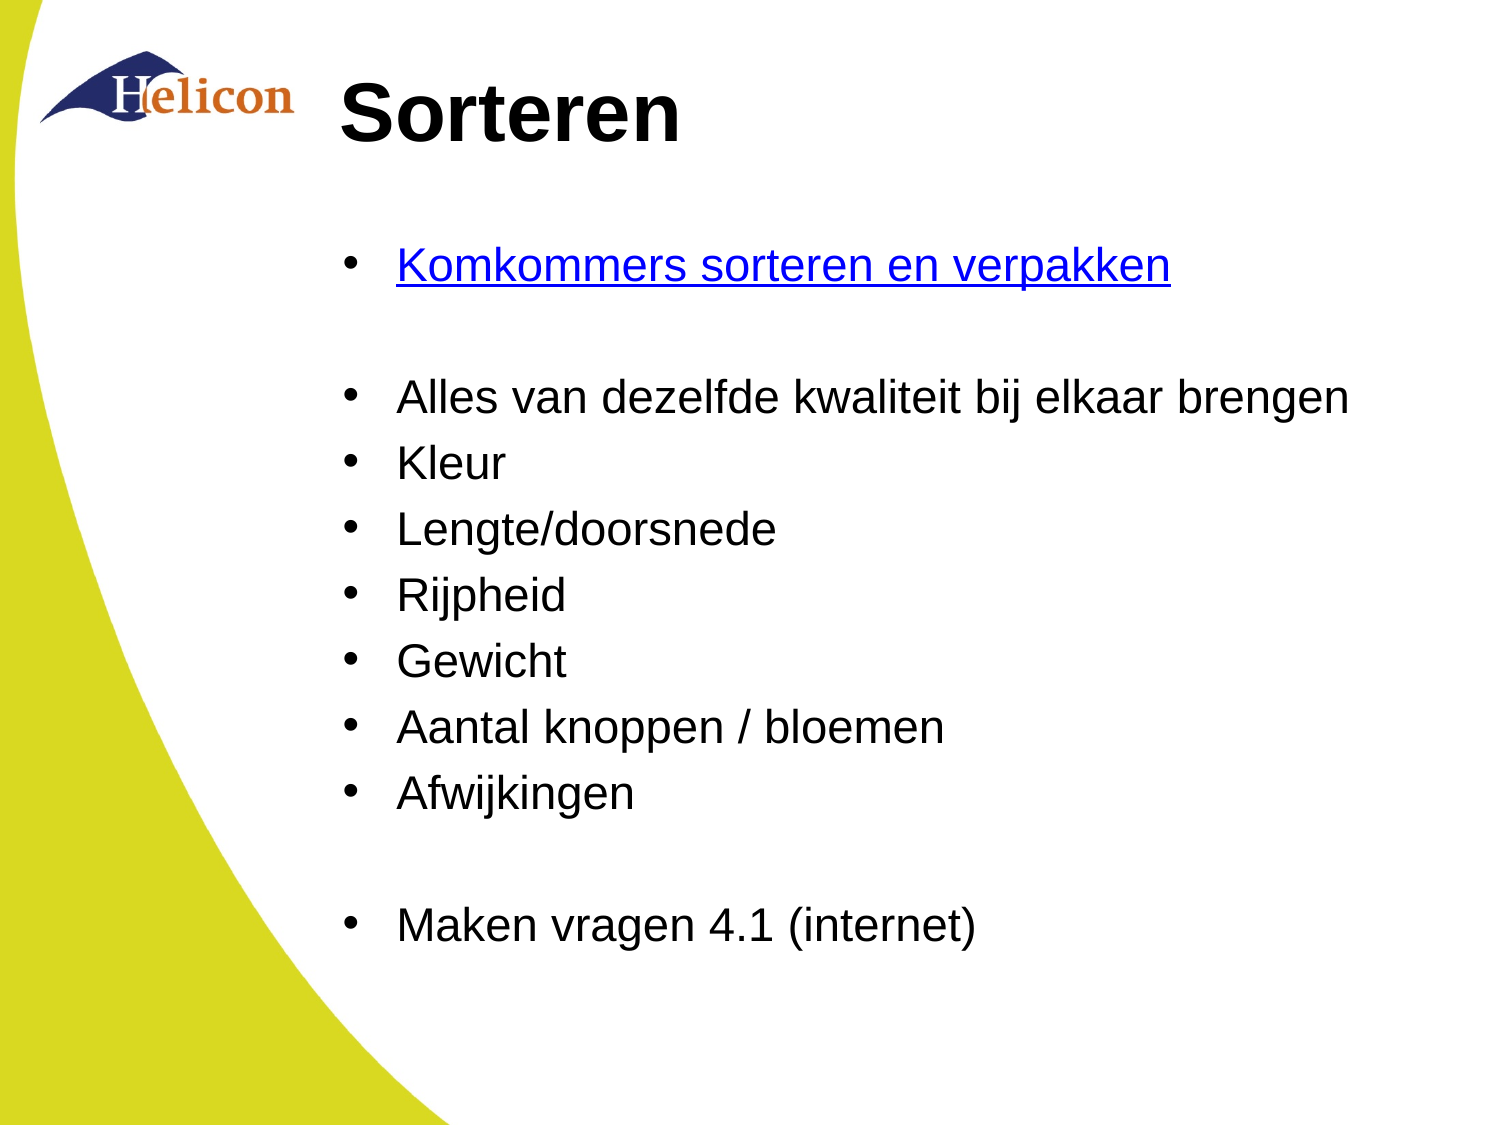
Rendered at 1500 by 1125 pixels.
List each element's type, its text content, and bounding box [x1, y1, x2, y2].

list Komkommers sorteren en verpakken Alles van dezelfde kwaliteit bij elkaar brengen Kleur Lengte/doorsnede Rijpheid Gewicht Aantal knoppen / bloemen Afwijkingen Maken vragen 4.1 (internet) [327, 160, 1417, 970]
title Sorteren [324, 54, 1415, 161]
picture [0, 0, 1500, 1125]
